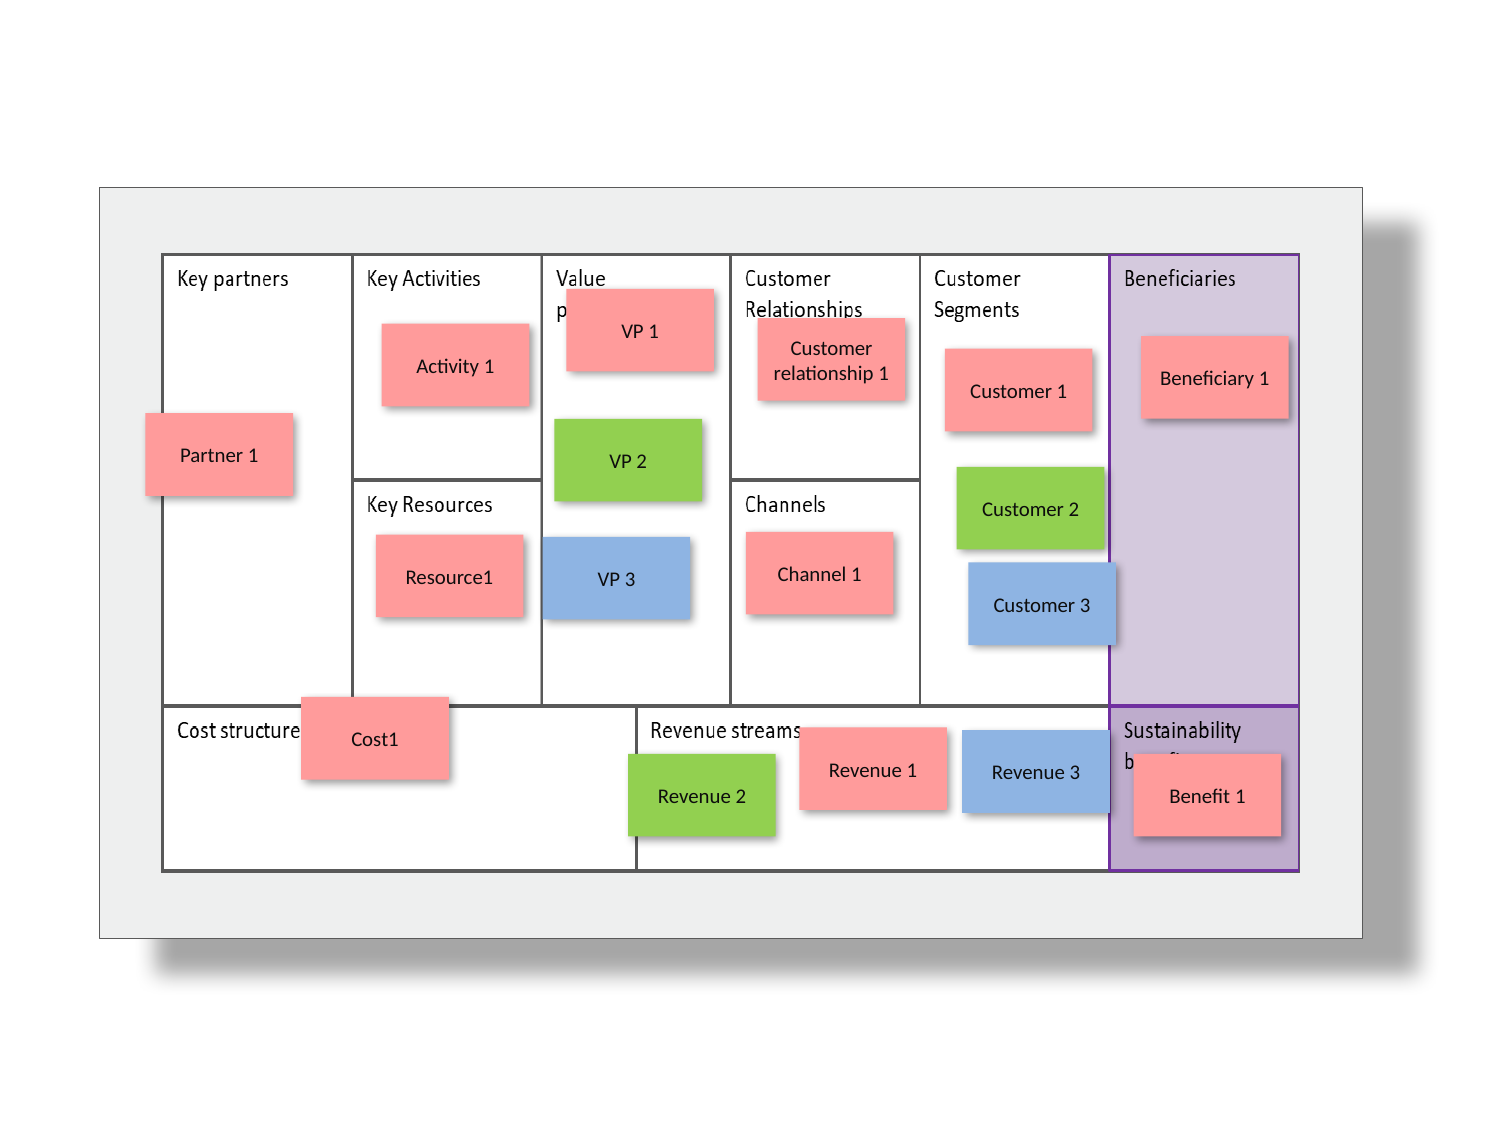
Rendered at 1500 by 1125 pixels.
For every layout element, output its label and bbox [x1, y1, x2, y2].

text_box [99, 187, 1363, 939]
